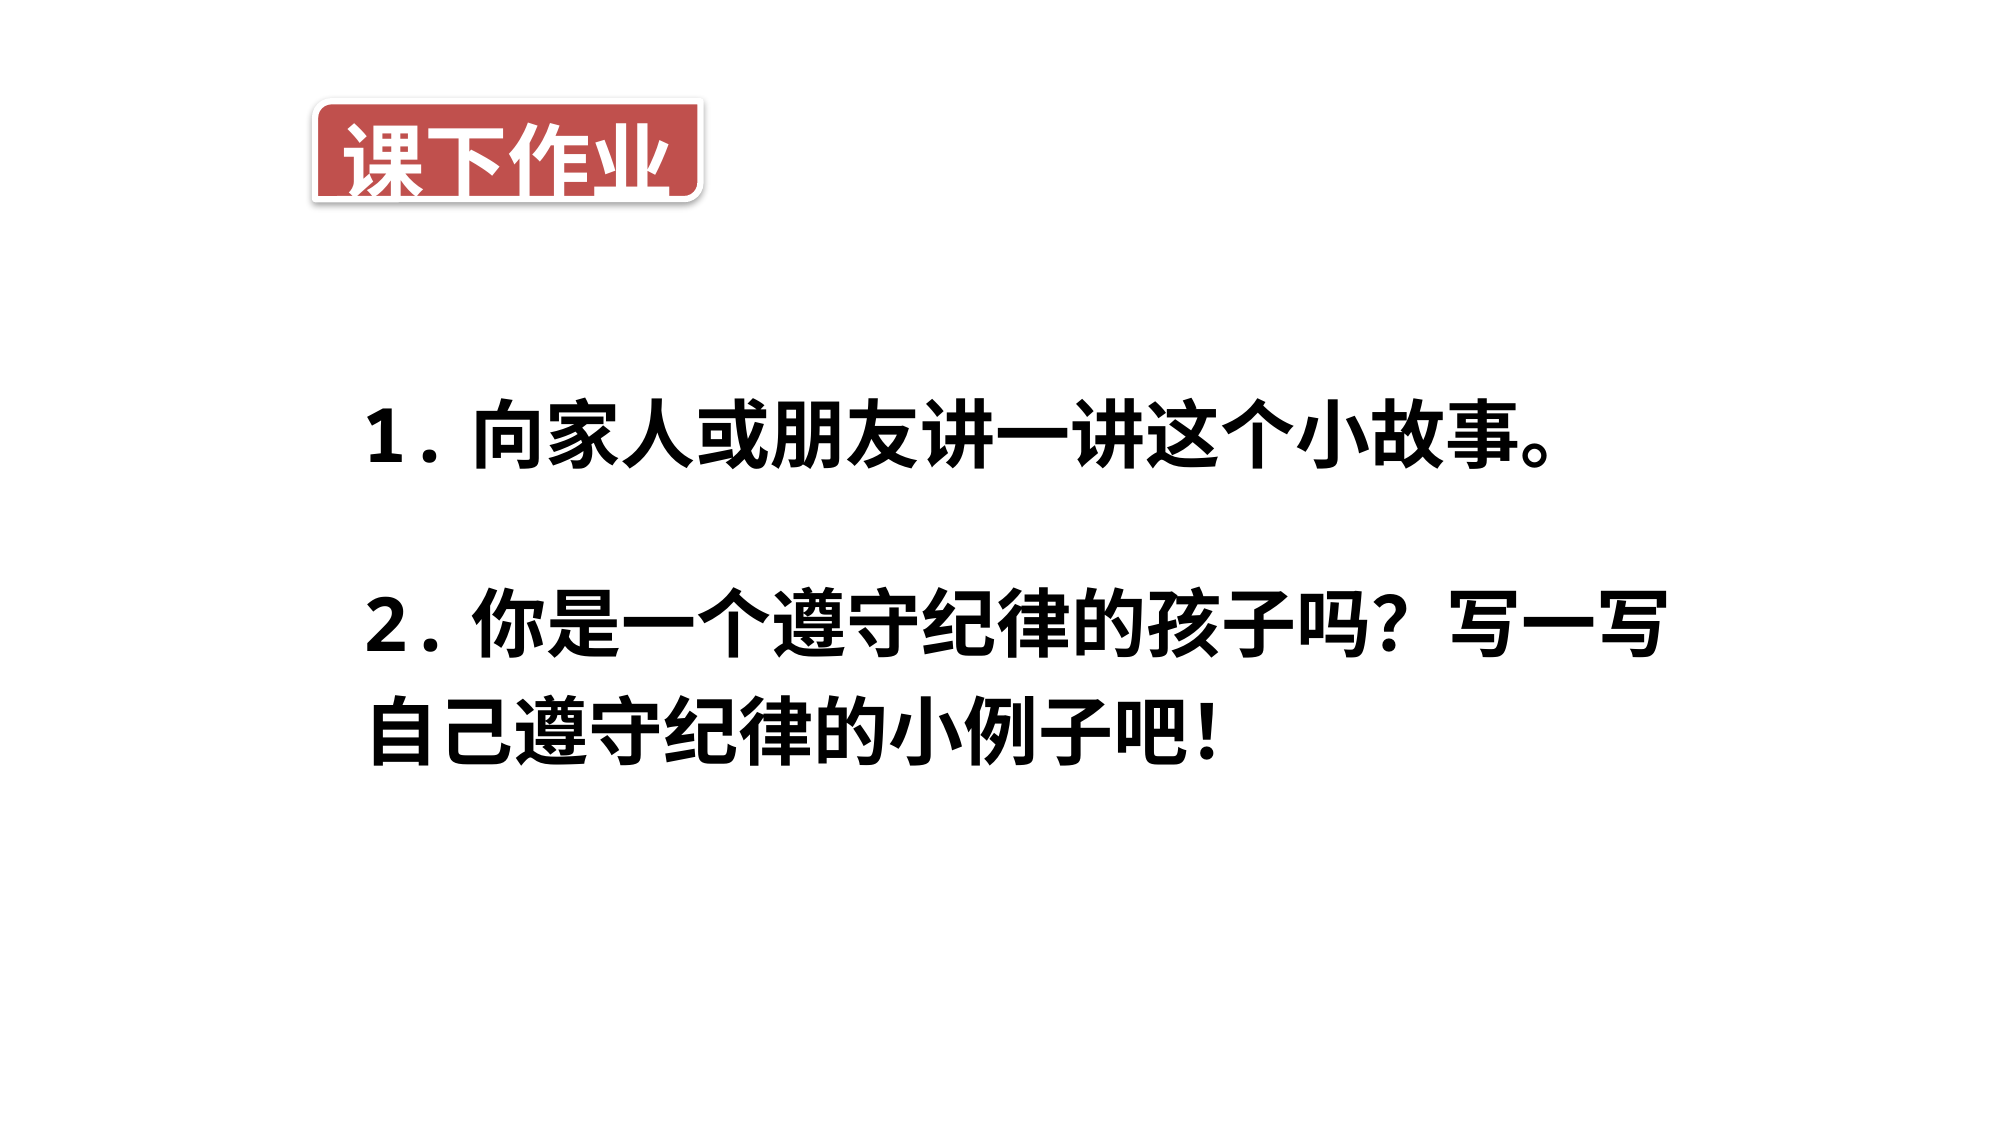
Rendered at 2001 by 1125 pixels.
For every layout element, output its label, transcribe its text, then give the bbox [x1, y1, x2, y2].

text_box 1.向家人或朋友讲一讲这个小故事。 [347, 361, 1579, 492]
text_box 2.你是一个遵守纪律的孩子吗？写一写自己遵守纪律的小例子吧！ [348, 550, 1723, 811]
text_box 课下作业 [311, 98, 704, 203]
